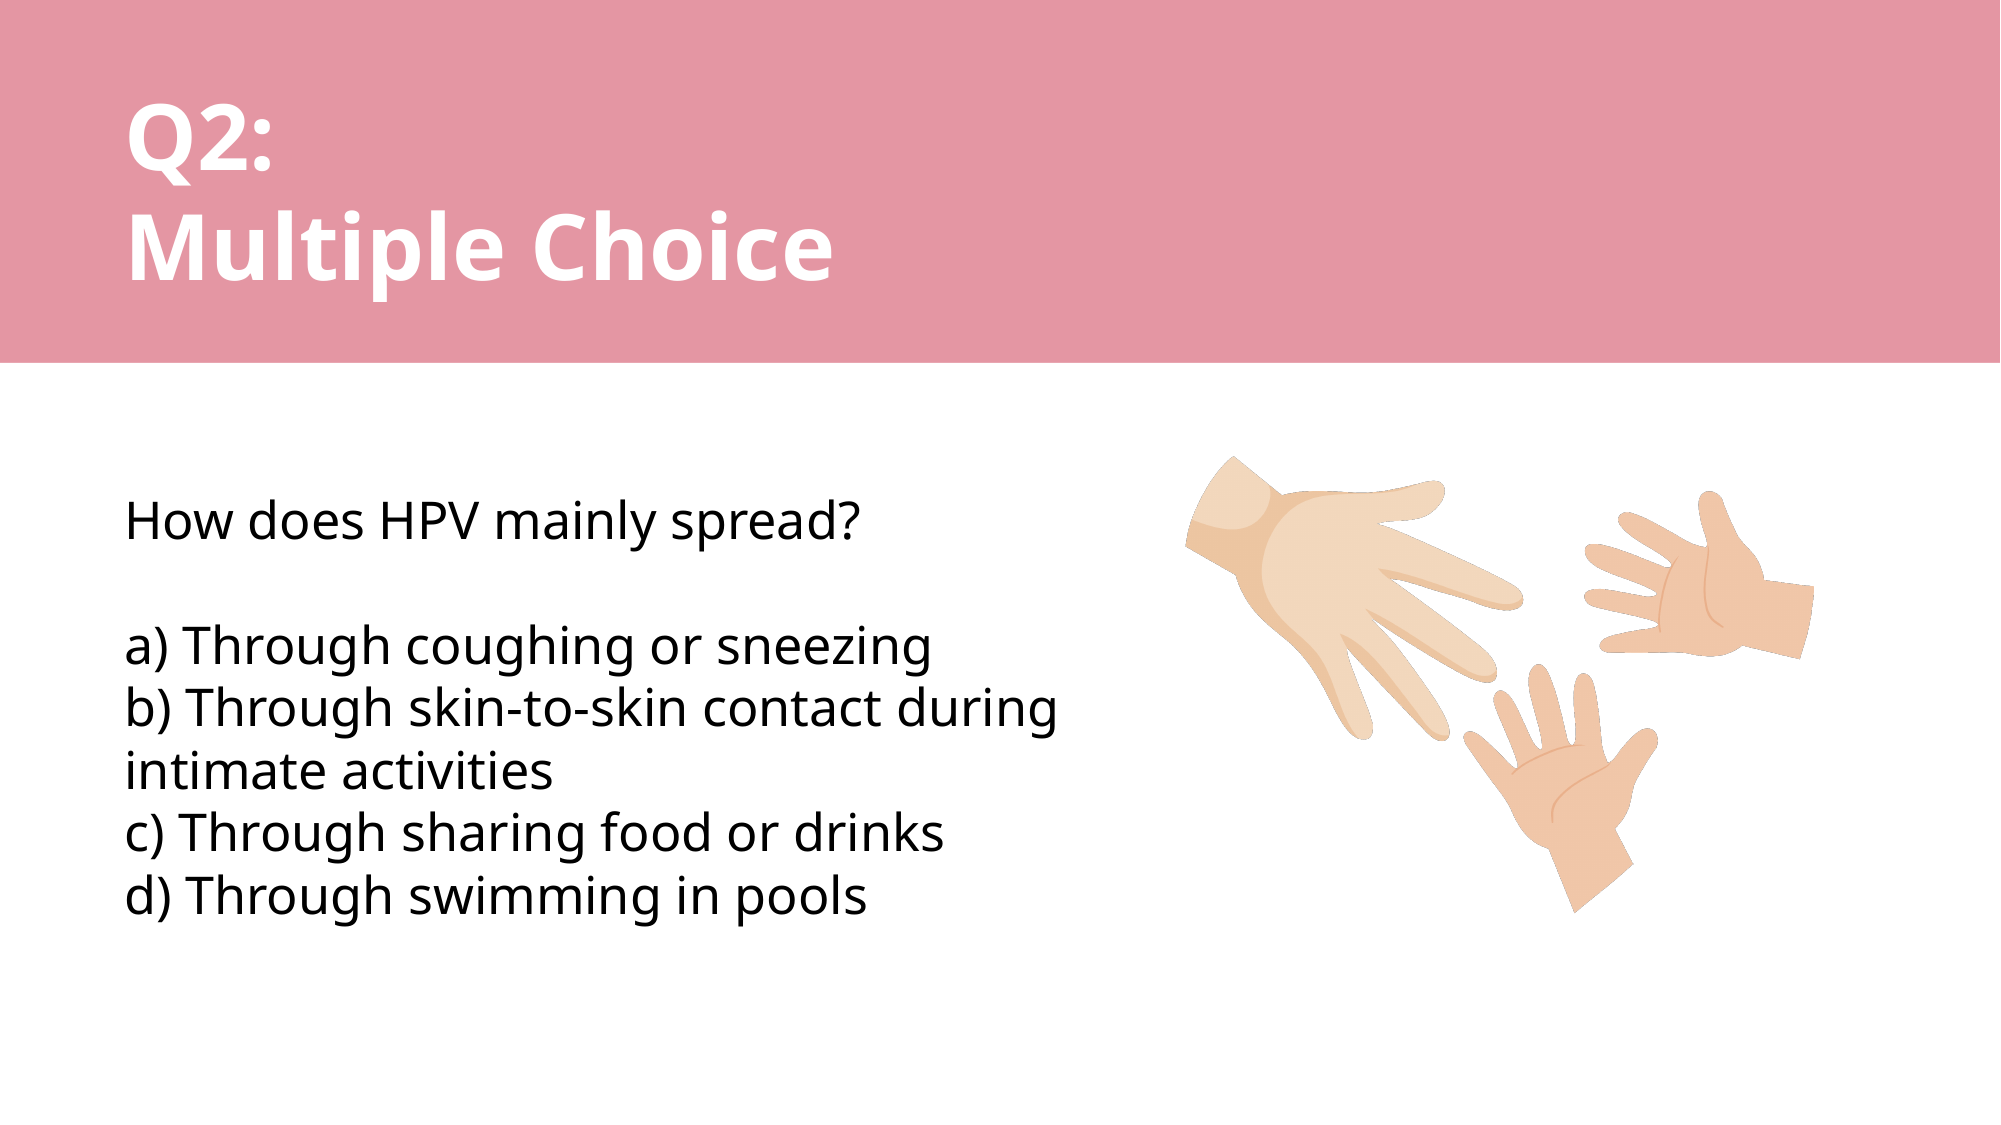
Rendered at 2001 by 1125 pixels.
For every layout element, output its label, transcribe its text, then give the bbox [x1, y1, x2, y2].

text_box How does HPV mainly spread? a) Through coughing or sneezing b) Through skin-to-skin contact during intimate activities c) Through sharing food or drinks d) Through swimming in pools [109, 479, 1136, 932]
picture [0, 0, 2000, 1042]
